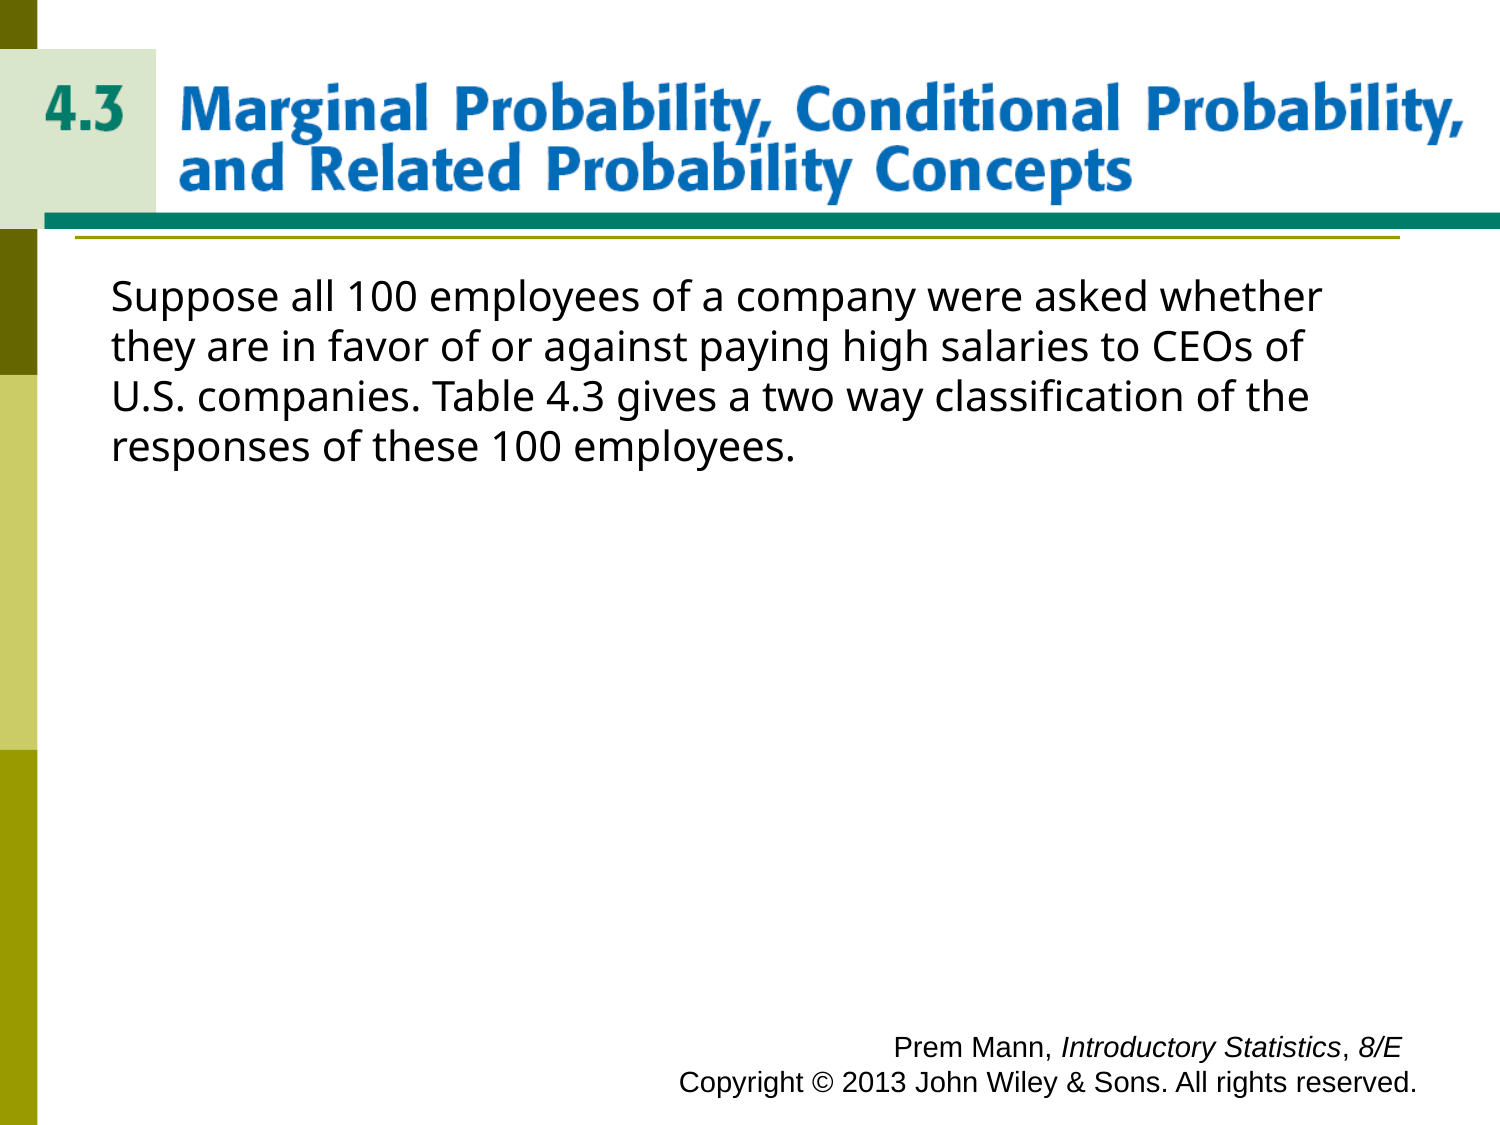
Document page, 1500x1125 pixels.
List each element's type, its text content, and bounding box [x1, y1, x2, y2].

picture [0, 49, 1500, 229]
text_box Prem Mann, Introductory Statistics, 8/E Copyright © 2013 John Wiley & Sons. All rights reserved. [664, 1020, 1449, 1106]
list Suppose all 100 employees of a company were asked whether they are in favor of or against paying high salaries to CEOs of U.S. companies. Table 4.3 gives a two way classification of the responses of these 100 employees. [39, 262, 1363, 938]
